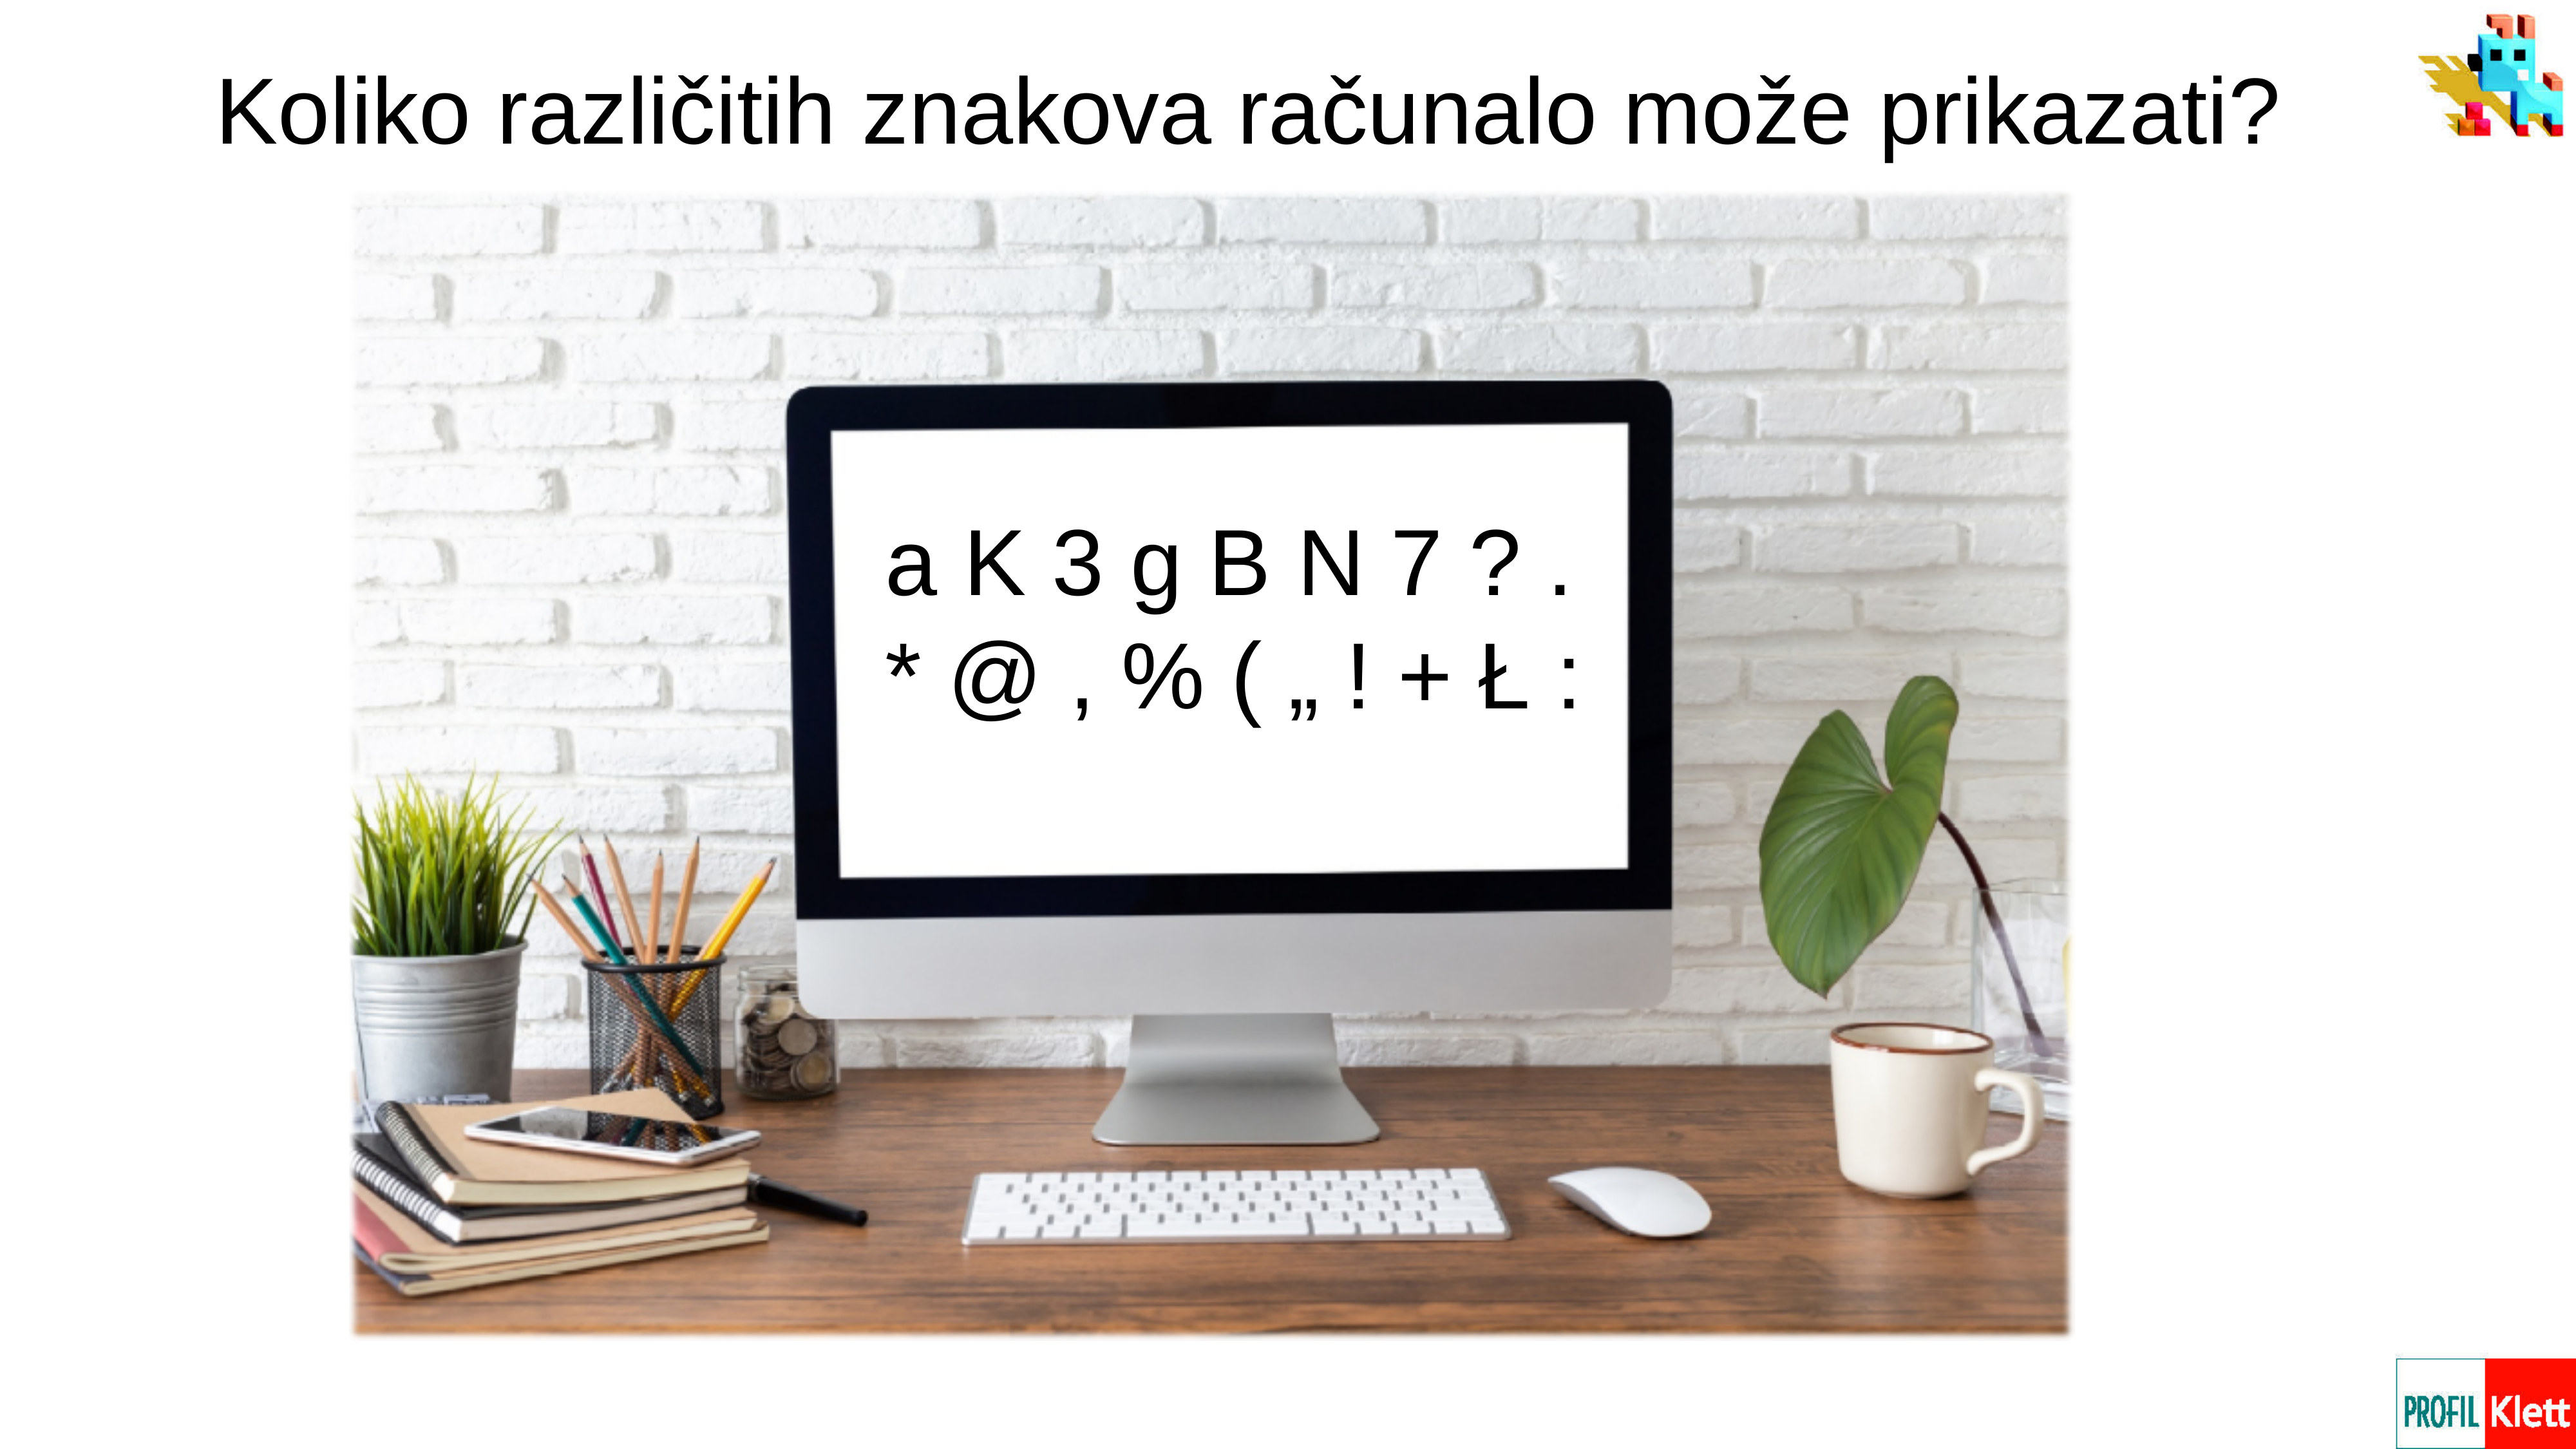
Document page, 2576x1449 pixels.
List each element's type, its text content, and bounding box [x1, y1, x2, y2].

text_box Koliko različitih znakova računalo može prikazati? [211, 45, 2287, 167]
picture [0, 0, 2576, 1449]
